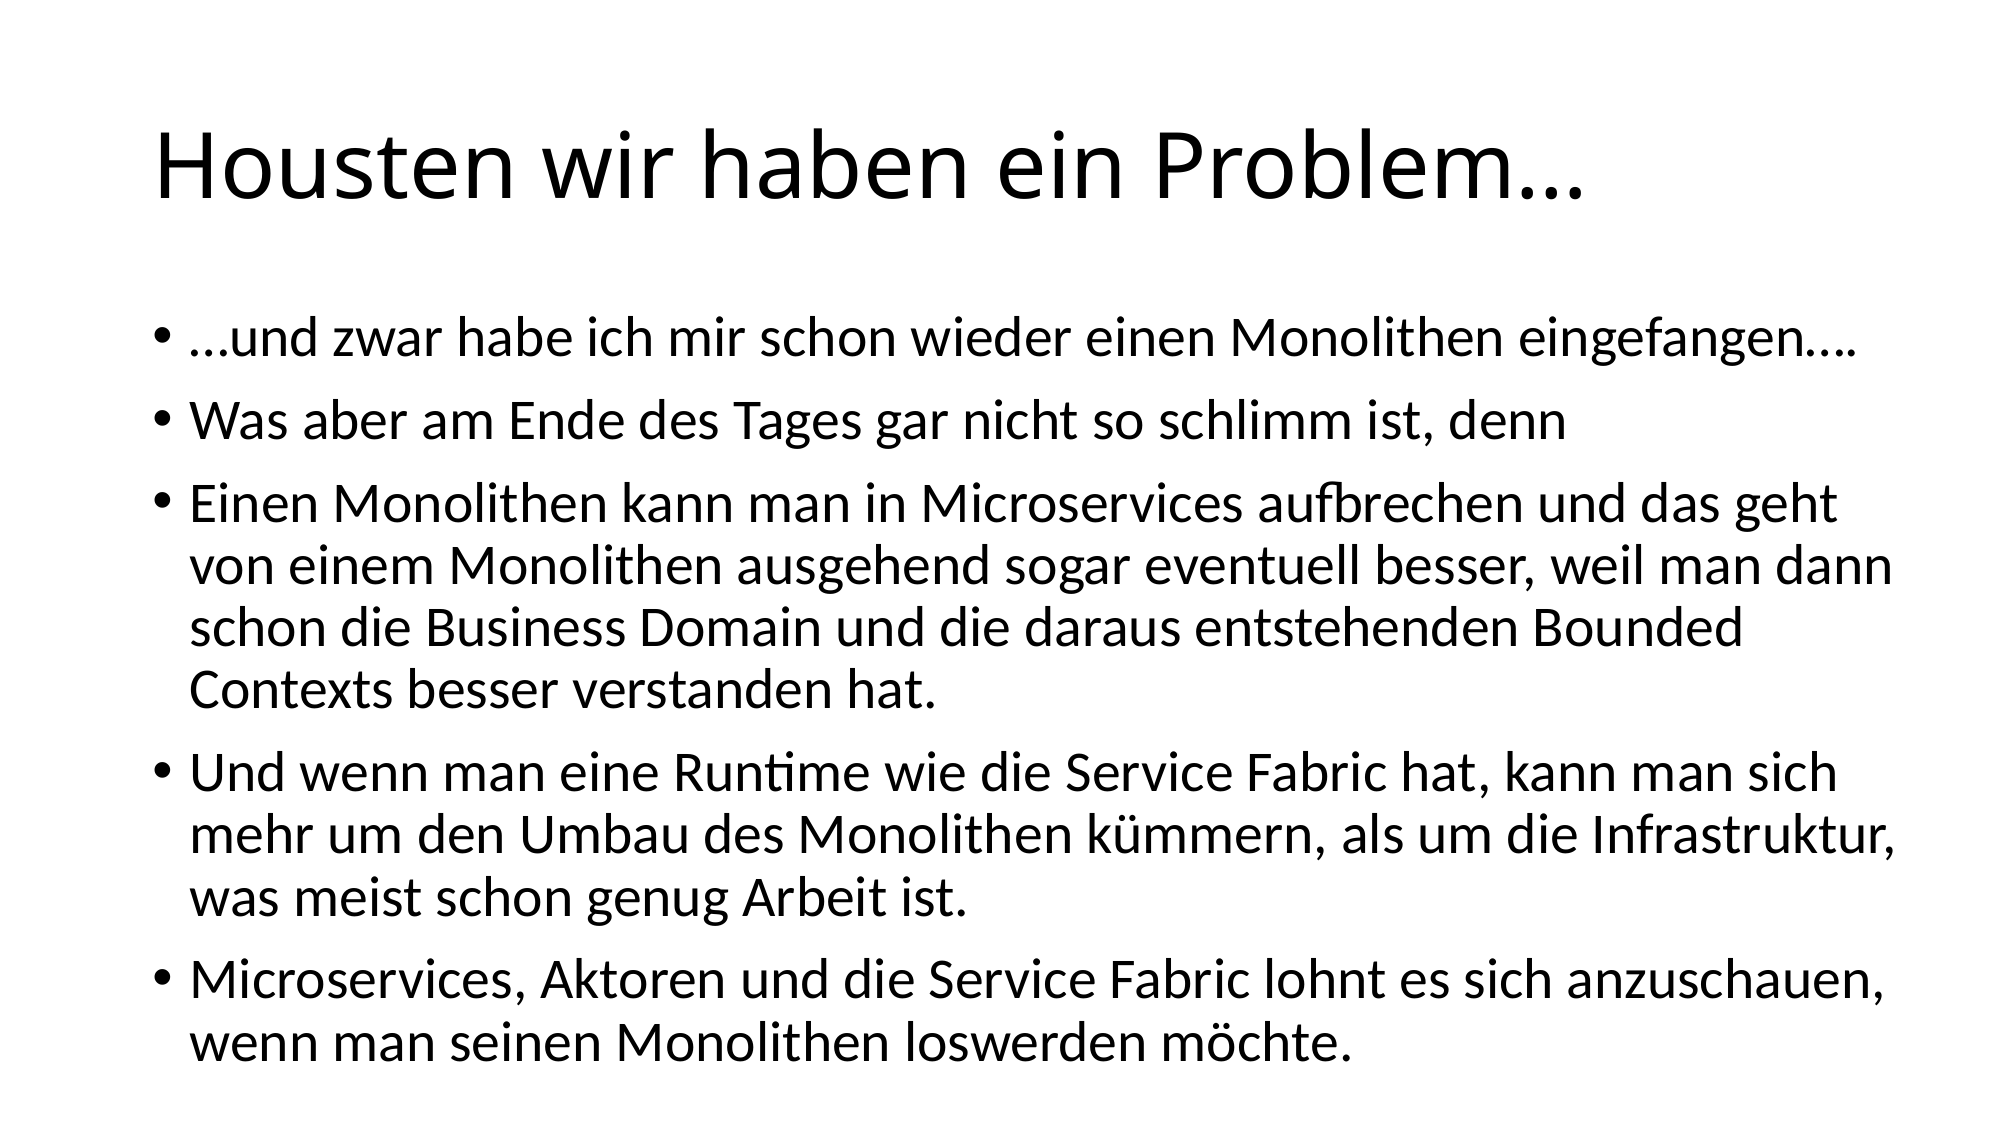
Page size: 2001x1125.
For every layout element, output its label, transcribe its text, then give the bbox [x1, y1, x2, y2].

list …und zwar habe ich mir schon wieder einen Monolithen eingefangen…. Was aber am Ende des Tages gar nicht so schlimm ist, denn Einen Monolithen kann man in Microservices aufbrechen und das geht von einem Monolithen ausgehend sogar eventuell besser, weil man dann schon die Business Domain und die daraus entstehenden Bounded Contexts besser verstanden hat. Und wenn man eine Runtime wie die Service Fabric hat, kann man sich mehr um den Umbau des Monolithen kümmern, als um die Infrastruktur, was meist schon genug Arbeit ist. Microservices, Aktoren und die Service Fabric lohnt es sich anzuschauen, wenn man seinen Monolithen loswerden möchte. [137, 299, 1930, 1085]
title Housten wir haben ein Problem… [137, 59, 1863, 278]
text_box [137, 405, 1863, 1054]
